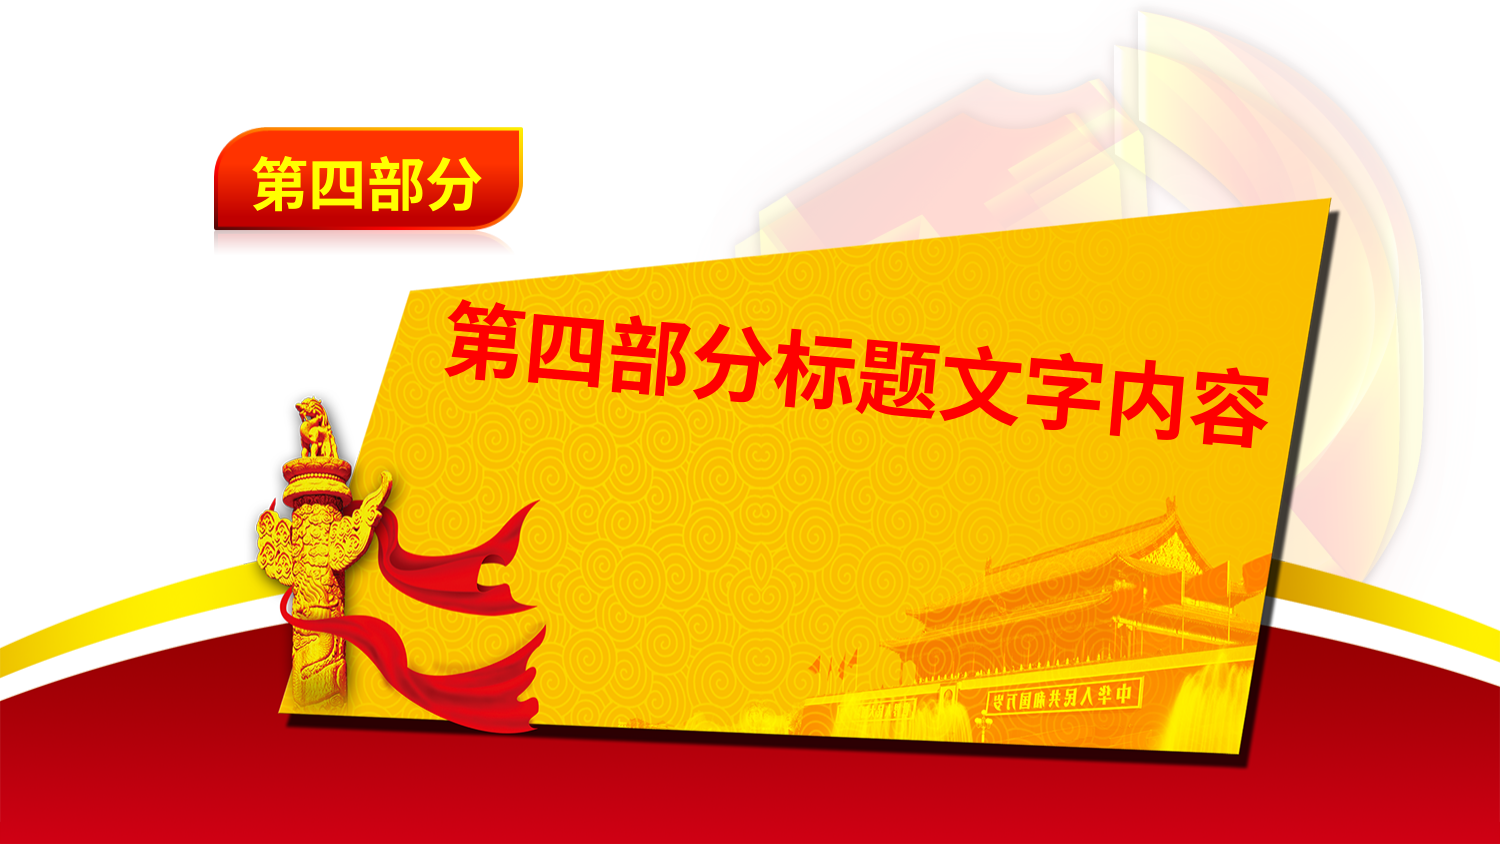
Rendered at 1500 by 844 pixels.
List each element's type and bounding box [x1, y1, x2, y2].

text_box [211, 126, 526, 336]
text_box [502, 0, 1495, 196]
picture [0, 197, 1500, 844]
